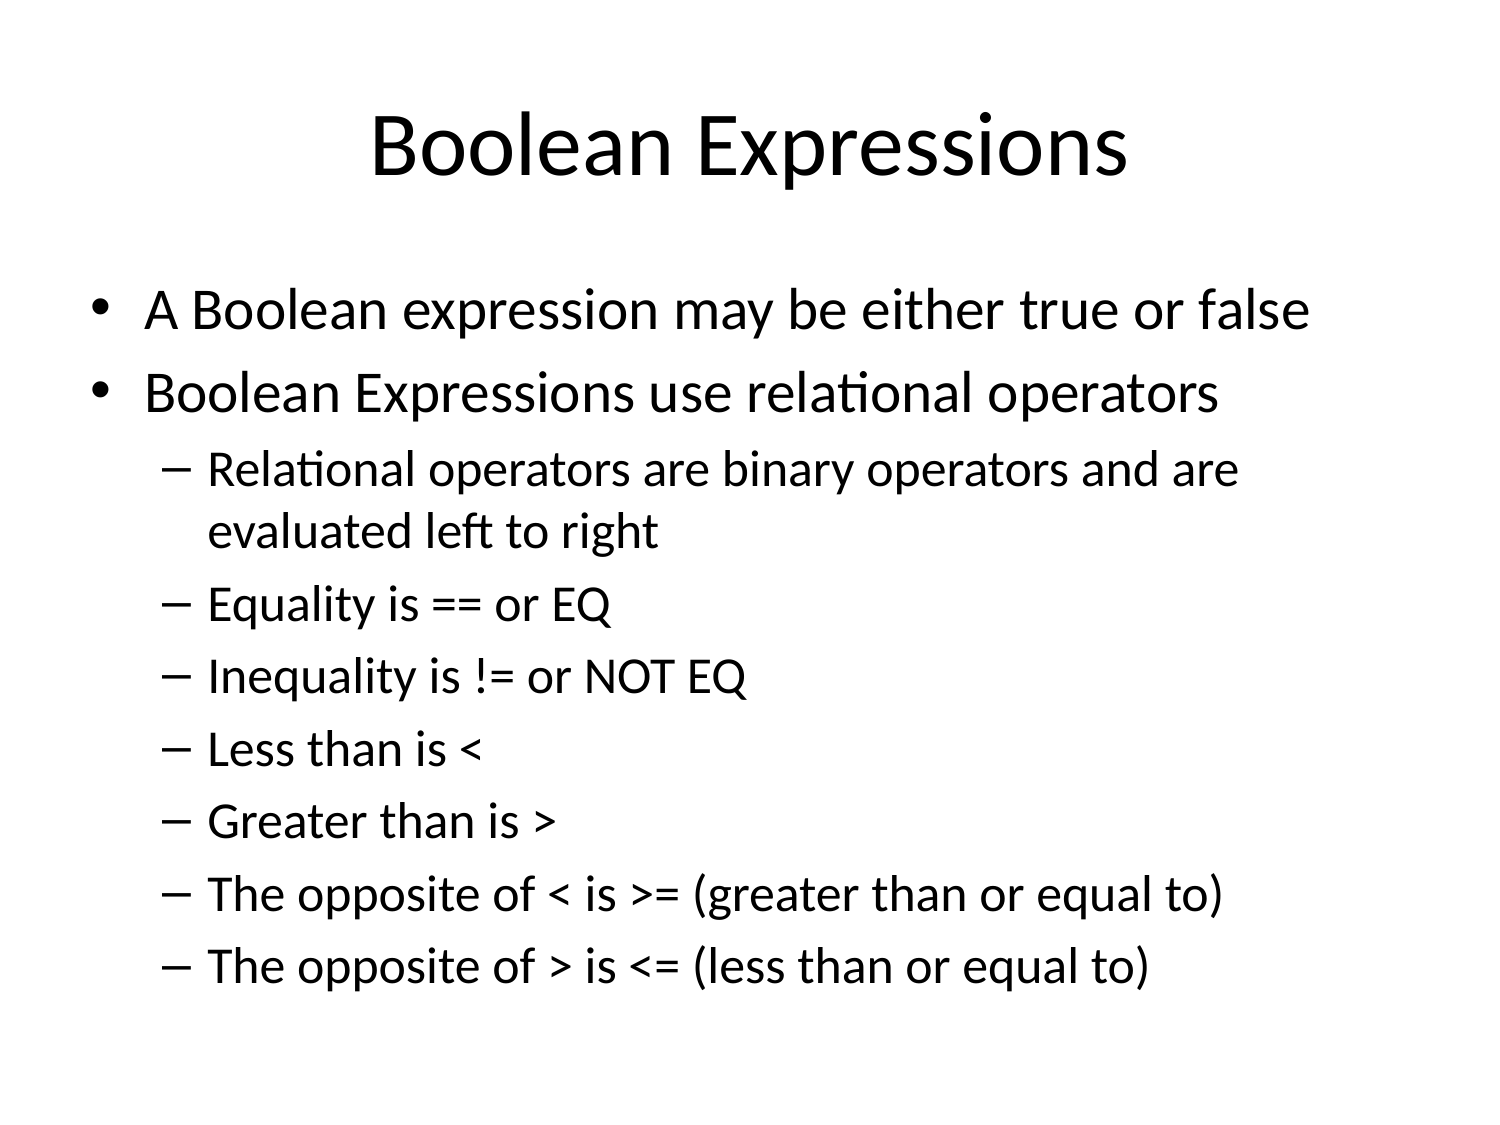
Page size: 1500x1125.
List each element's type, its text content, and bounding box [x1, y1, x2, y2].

list A Boolean expression may be either true or false Boolean Expressions use relational operators Relational operators are binary operators and are evaluated left to right Equality is == or EQ Inequality is != or NOT EQ Less than is < Greater than is > The opposite of < is >= (greater than or equal to) The opposite of > is <= (less than or equal to) [75, 262, 1425, 1005]
title Boolean Expressions [75, 45, 1425, 233]
